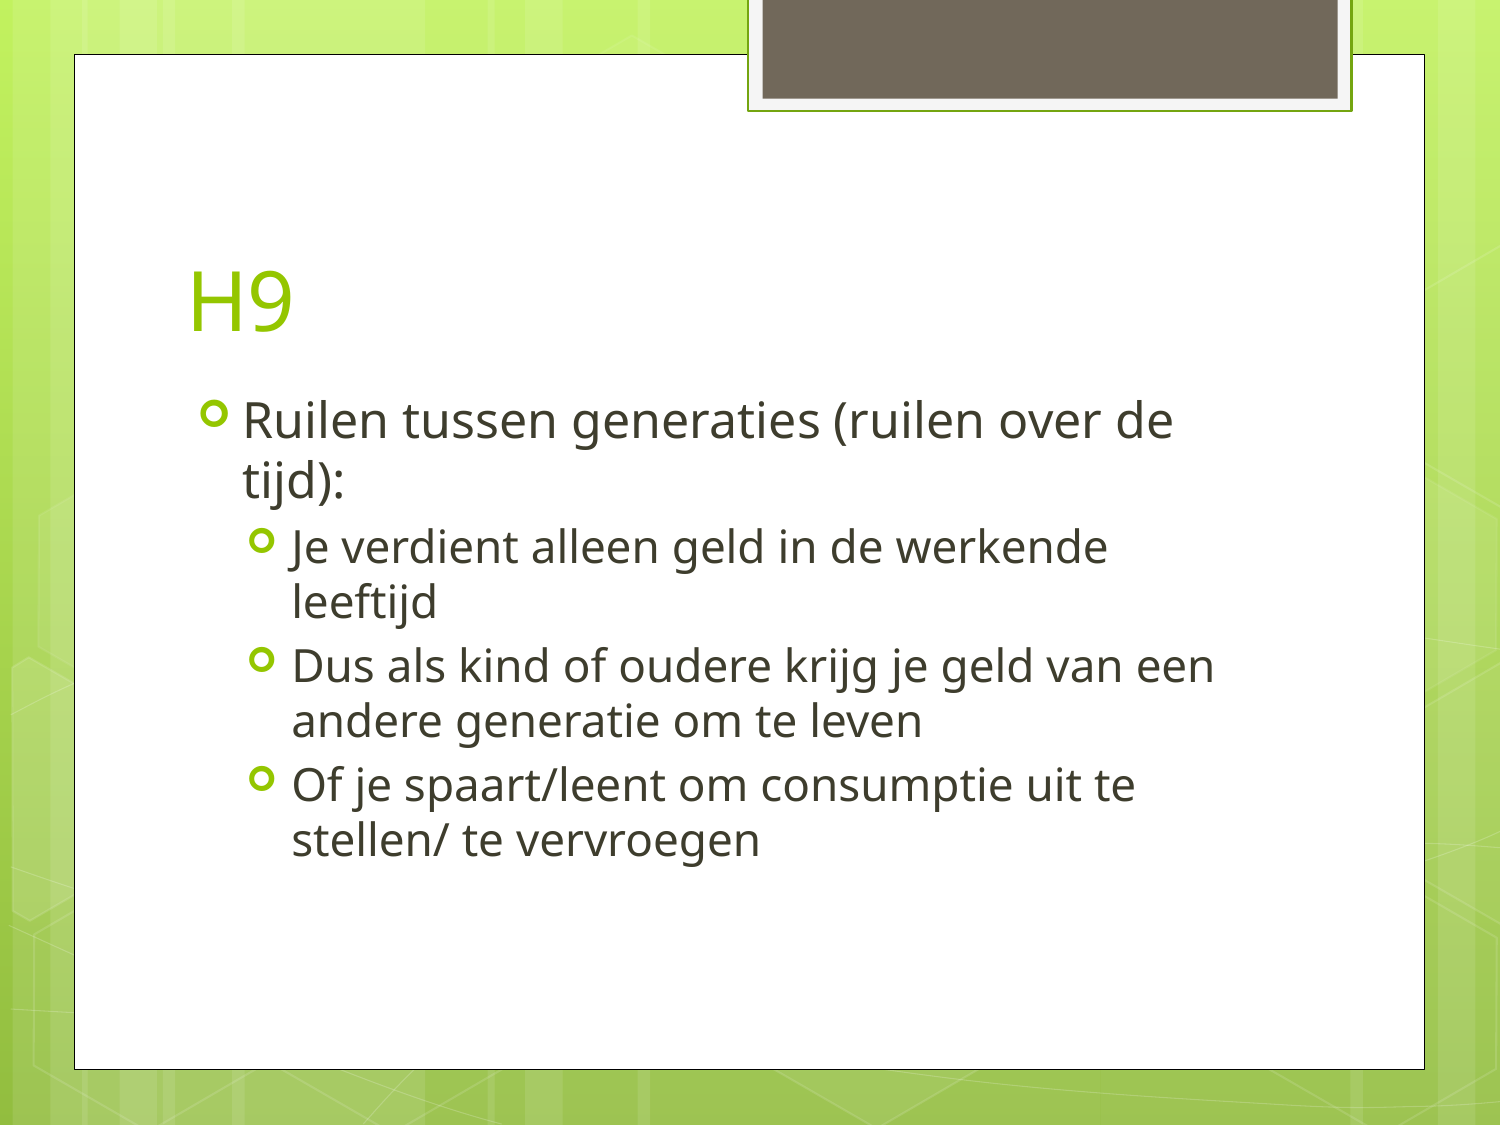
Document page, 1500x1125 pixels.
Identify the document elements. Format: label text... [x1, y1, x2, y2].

list Ruilen tussen generaties (ruilen over de tijd): Je verdient alleen geld in de werkende leeftijd Dus als kind of oudere krijg je geld van een andere generatie om te leven Of je spaart/leent om consumptie uit te stellen/ te vervroegen [171, 381, 1283, 957]
title H9 [171, 168, 1324, 357]
